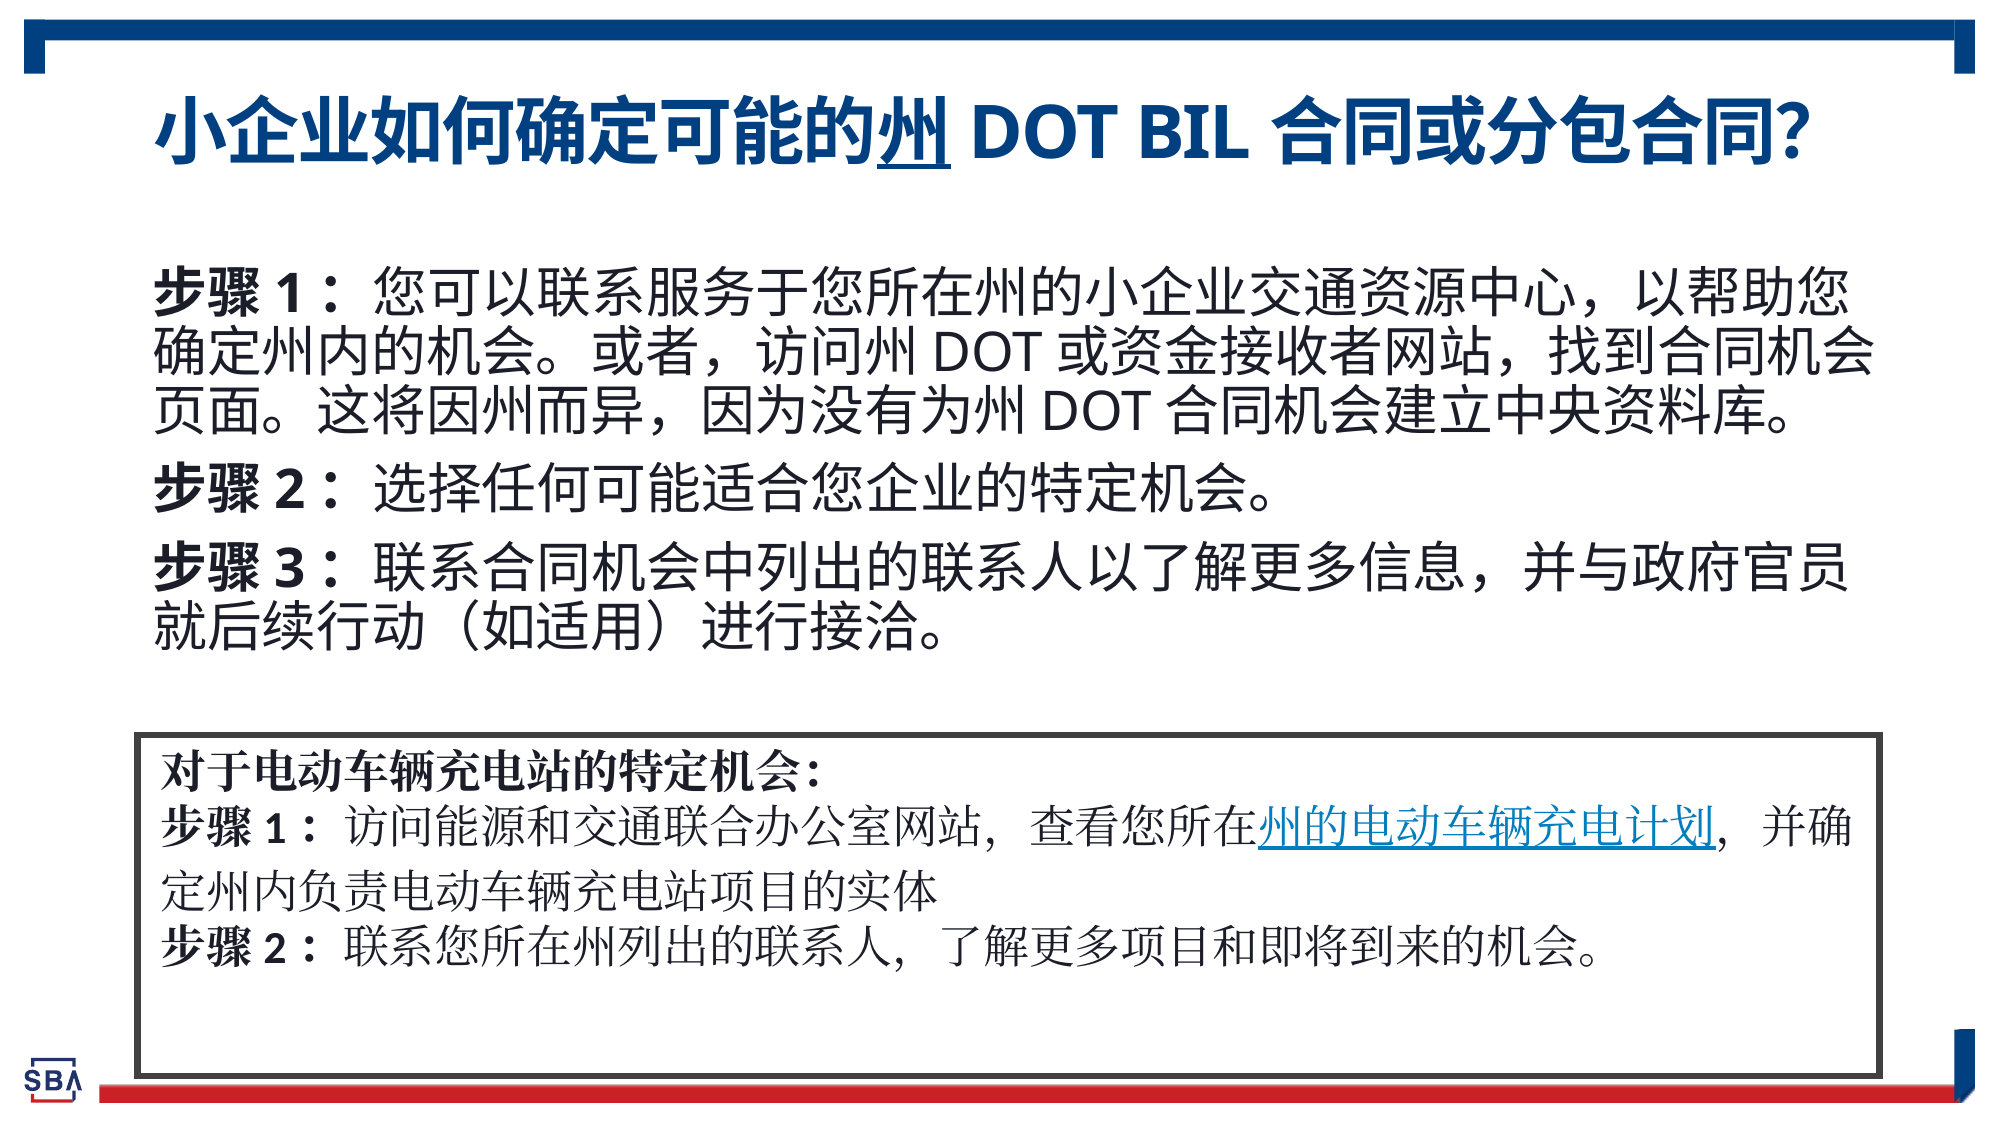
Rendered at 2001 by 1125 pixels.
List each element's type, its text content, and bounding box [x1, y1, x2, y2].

text_box [136, 734, 1881, 1077]
list 步骤1：您可以联系服务于您所在州的小企业交通资源中心，以帮助您确定州内的机会。或者，访问州DOT或资金接收者网站，找到合同机会页面。这将因州而异，因为没有为州DOT合同机会建立中央资料库。 步骤2：选择任何可能适合您企业的特定机会。 步骤3：联系合同机会中列出的联系人以了解更多信息，并与政府官员就后续行动（如适用）进行接洽。 [137, 257, 1908, 726]
title 小企业如何确定可能的州DOT BIL合同或分包合同？ [137, 87, 1863, 186]
